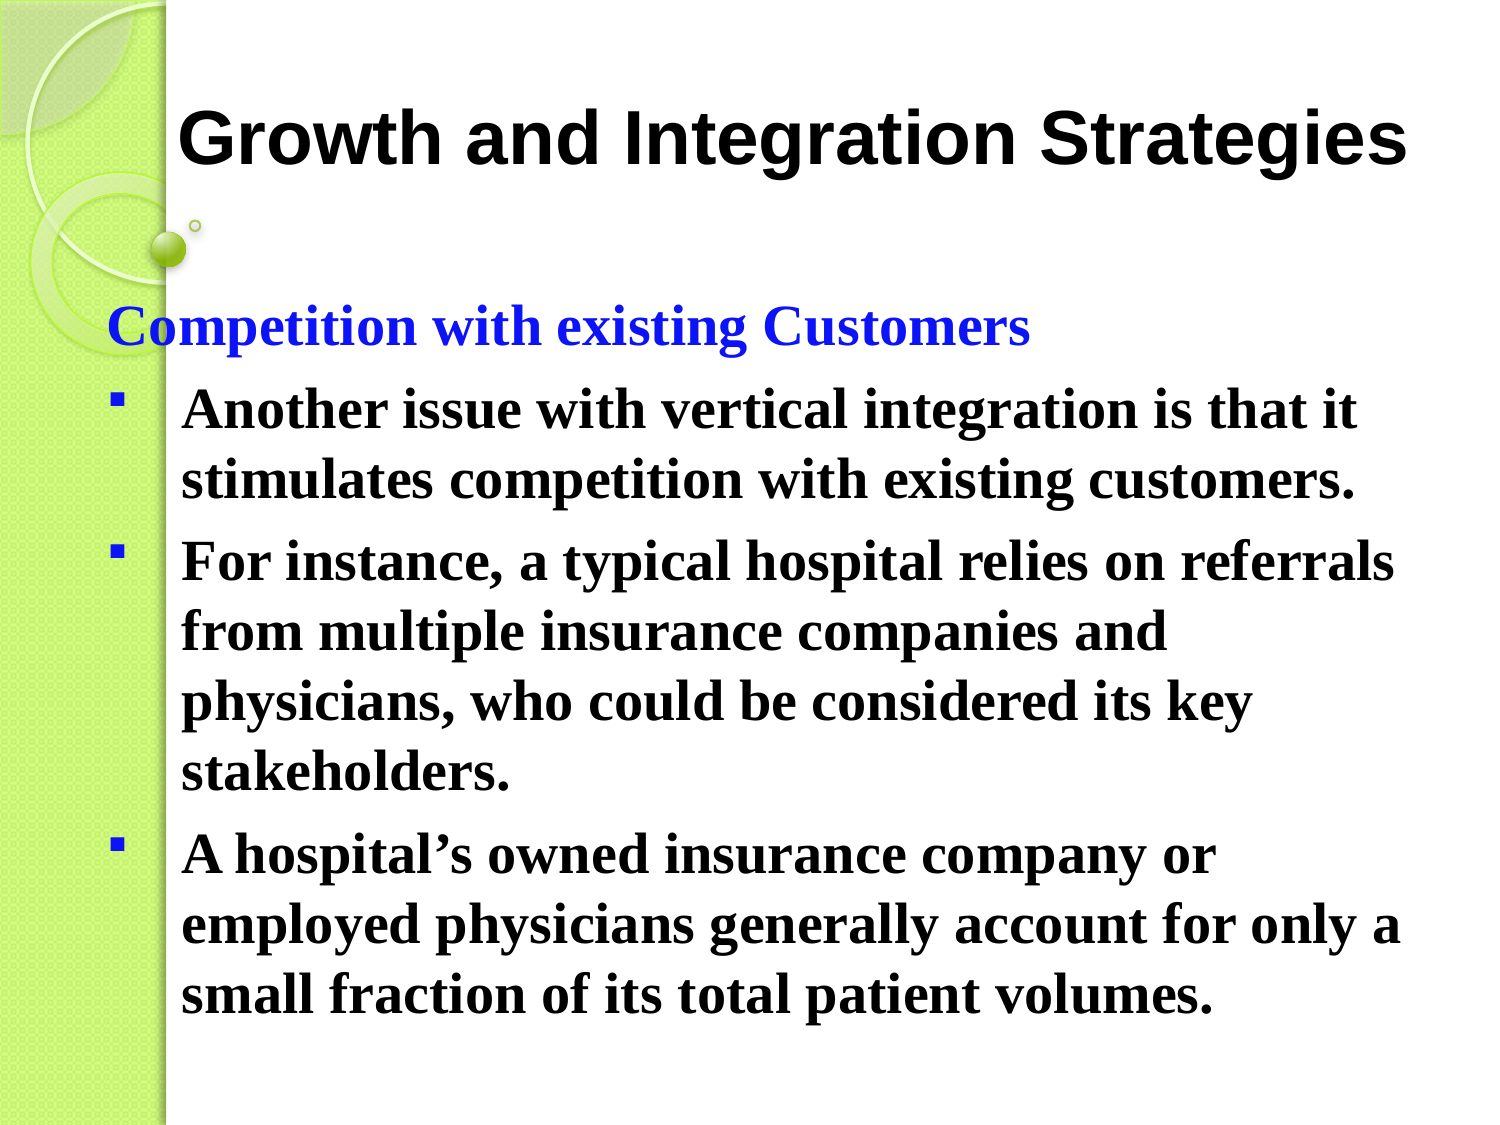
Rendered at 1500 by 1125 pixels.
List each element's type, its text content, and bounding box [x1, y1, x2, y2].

title Growth and Integration Strategies [162, 59, 1450, 188]
subtitle Competition with existing Customers Another issue with vertical integration is that it stimulates competition with existing customers. For instance, a typical hospital relies on referrals from multiple insurance companies and physicians, who could be considered its key stakeholders. A hospital’s owned insurance company or employed physicians generally account for only a small fraction of its total patient volumes. [87, 287, 1450, 1075]
